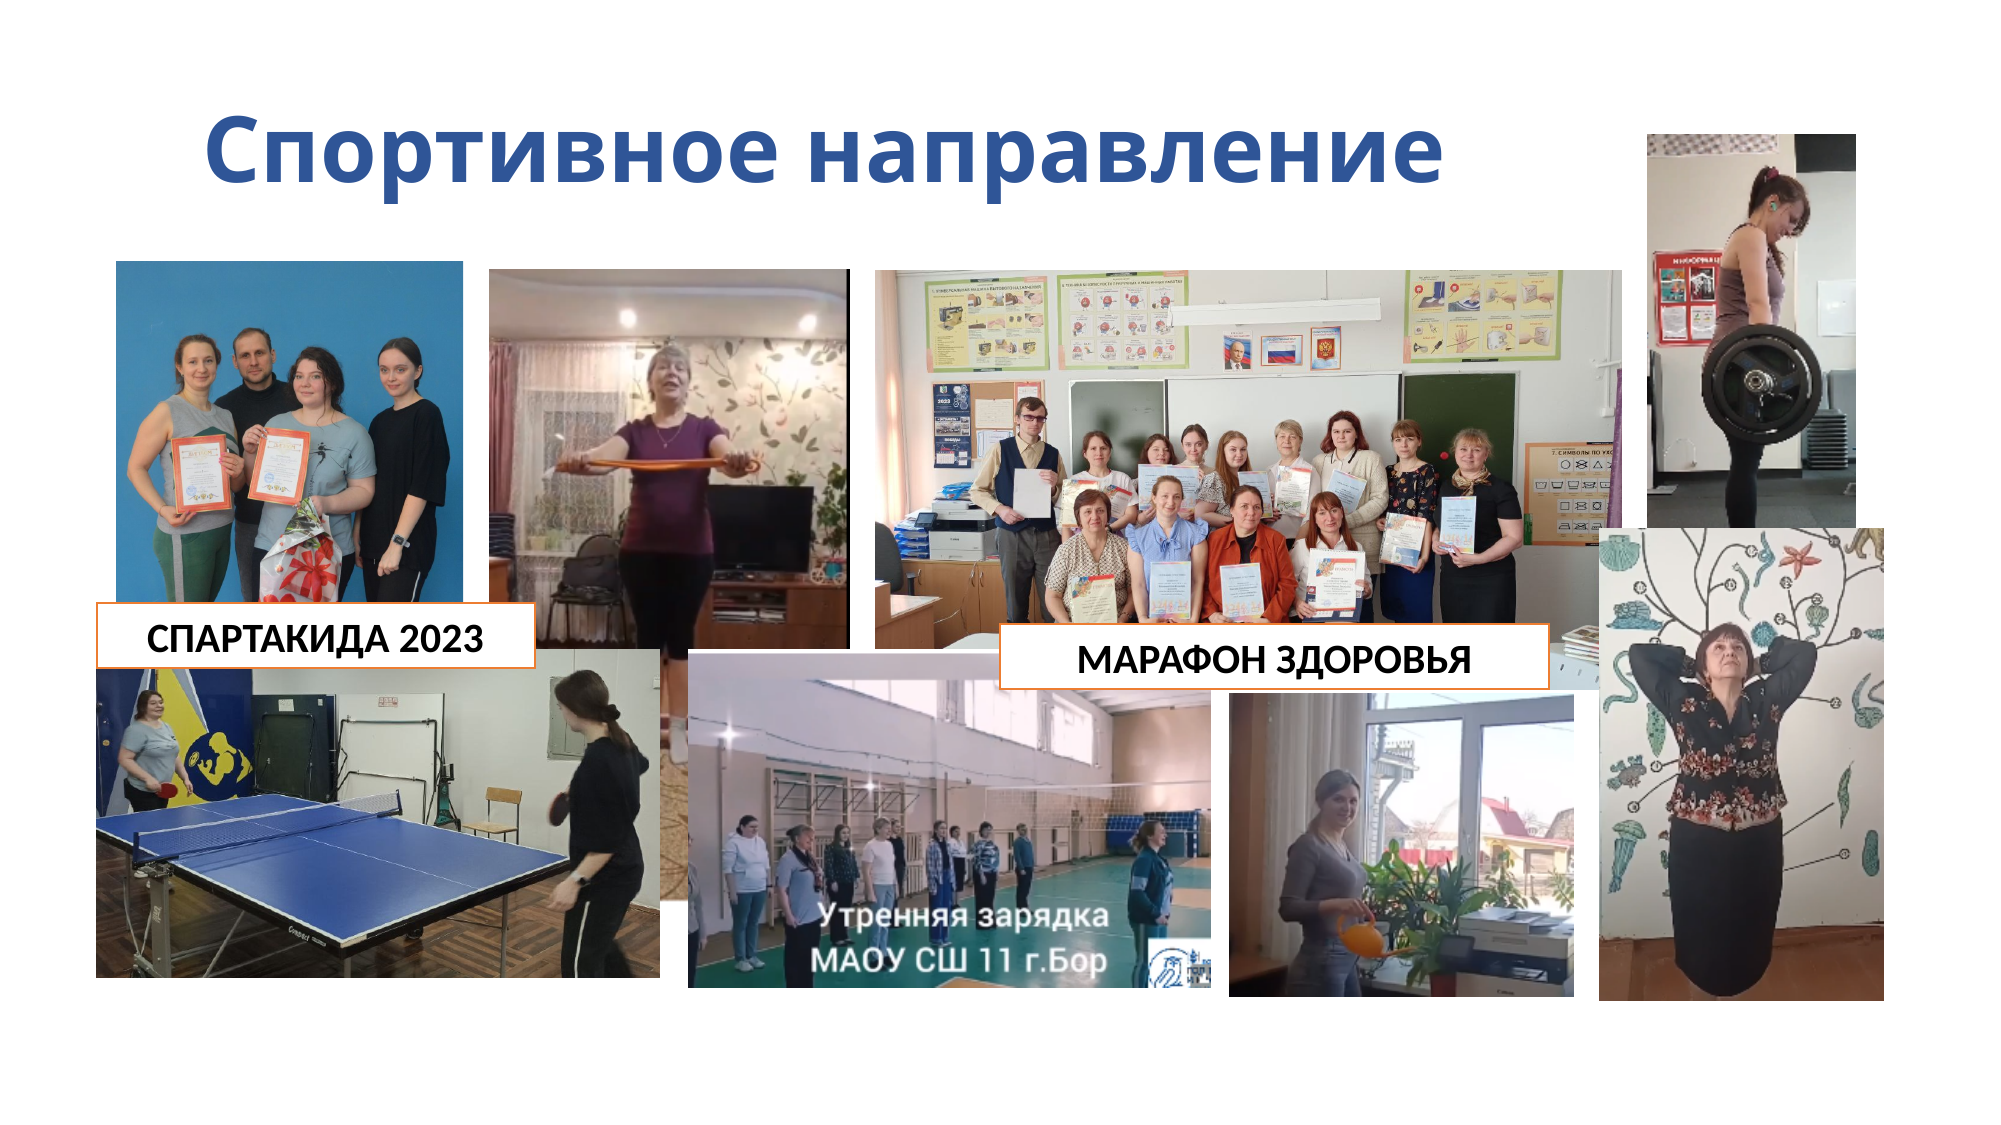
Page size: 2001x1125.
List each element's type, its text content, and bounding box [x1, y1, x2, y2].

picture [96, 134, 1884, 1001]
picture [1229, 693, 1574, 997]
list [115, 261, 464, 616]
text_box СПАРТАКИДА 2023 [96, 602, 489, 649]
title Спортивное направление [187, 12, 1924, 294]
